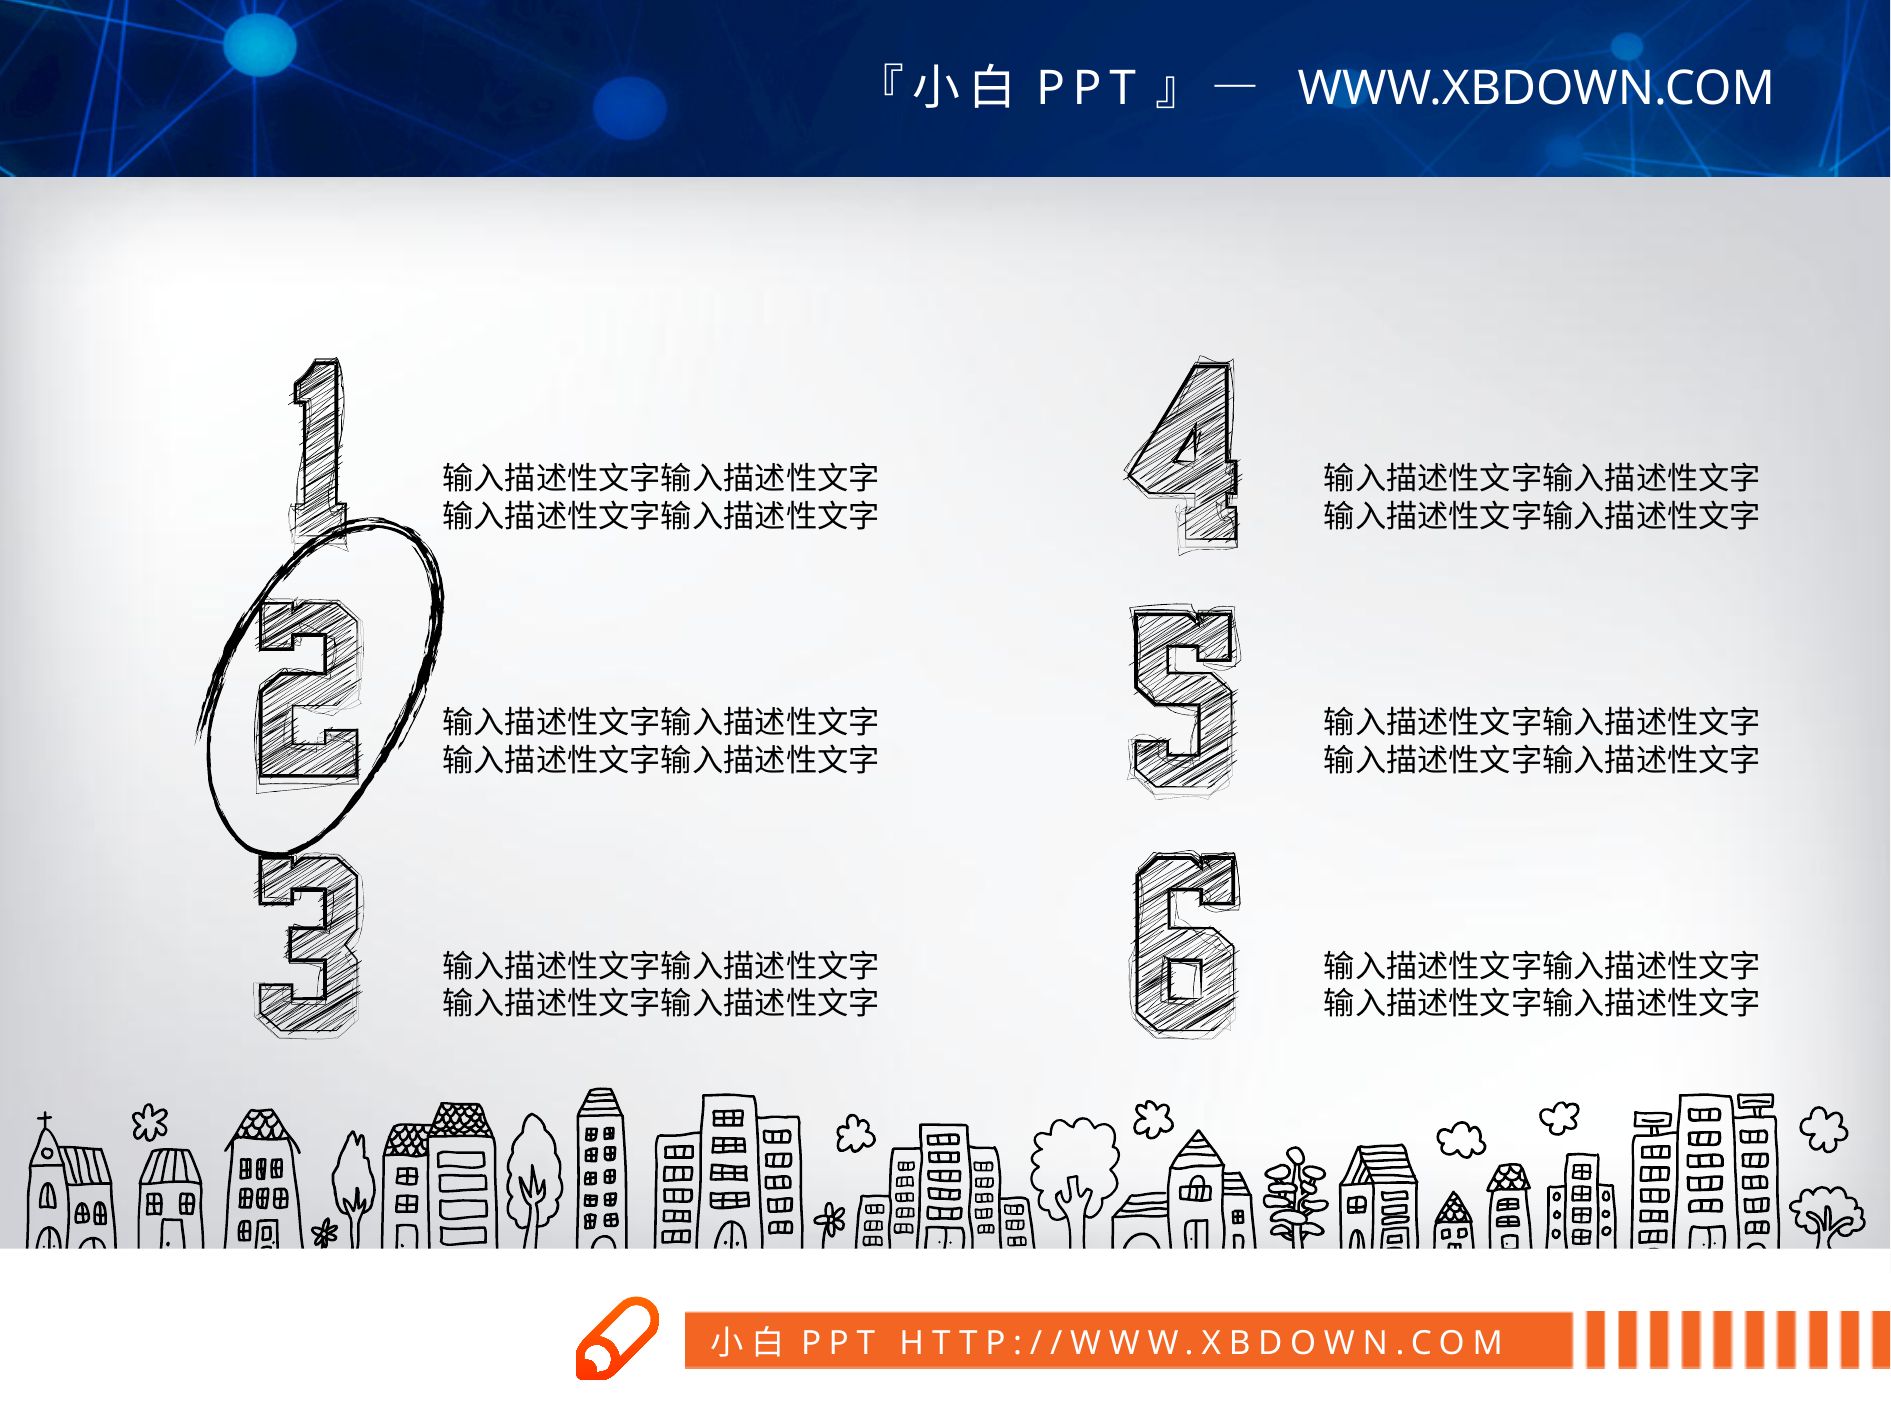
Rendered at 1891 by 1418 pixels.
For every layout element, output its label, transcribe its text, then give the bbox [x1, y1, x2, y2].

picture [927, 1229, 944, 1248]
picture [733, 1224, 744, 1248]
picture [1225, 1175, 1240, 1179]
picture [1735, 1118, 1777, 1248]
picture [268, 1116, 276, 1125]
picture [1502, 1180, 1509, 1188]
picture [69, 1185, 114, 1248]
picture [698, 1097, 761, 1248]
picture [1809, 1214, 1819, 1221]
picture [397, 1146, 404, 1152]
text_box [1122, 355, 1243, 557]
picture [1496, 1173, 1503, 1180]
picture [946, 1230, 962, 1248]
picture [595, 1238, 613, 1248]
picture [817, 1218, 827, 1222]
picture [244, 1119, 251, 1127]
picture [858, 1197, 889, 1248]
picture [175, 1152, 185, 1180]
picture [1271, 1185, 1294, 1191]
picture [1344, 1152, 1360, 1183]
picture [1198, 1222, 1205, 1248]
picture [524, 1180, 543, 1248]
picture [1342, 1185, 1372, 1248]
picture [96, 1151, 109, 1182]
picture [836, 1210, 842, 1217]
picture [401, 1131, 407, 1138]
picture [1170, 1167, 1223, 1248]
picture [51, 1230, 58, 1248]
picture [1383, 1230, 1407, 1248]
text_box 输入描述性文字输入描述性文字 输入描述性文字输入描述性文字 [1309, 695, 1786, 785]
picture [1273, 1227, 1287, 1233]
picture [1504, 1237, 1516, 1248]
picture [1058, 1178, 1090, 1248]
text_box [253, 591, 364, 795]
picture [227, 1139, 301, 1248]
picture [1792, 1189, 1863, 1234]
picture [891, 1150, 920, 1248]
picture [1548, 1188, 1565, 1248]
text_box [194, 610, 265, 853]
picture [1033, 1120, 1117, 1218]
picture [1740, 1096, 1771, 1106]
picture [1819, 1209, 1850, 1248]
picture [1236, 1237, 1241, 1248]
picture [429, 1138, 495, 1248]
picture [0, 0, 1891, 1248]
picture [758, 1118, 801, 1248]
picture [1225, 1182, 1244, 1187]
picture [1124, 1204, 1166, 1210]
picture [77, 1149, 90, 1183]
picture [971, 1149, 999, 1248]
picture [140, 1183, 201, 1248]
picture [1183, 1148, 1213, 1153]
picture [152, 1151, 166, 1182]
text_box [262, 561, 301, 590]
picture [1363, 1154, 1405, 1159]
picture [258, 1222, 276, 1248]
picture [717, 1224, 730, 1248]
picture [1436, 1223, 1472, 1248]
picture [164, 1151, 174, 1181]
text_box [288, 356, 351, 554]
picture [1114, 1217, 1169, 1248]
picture [1374, 1184, 1416, 1248]
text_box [1128, 849, 1241, 1040]
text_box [253, 852, 365, 1040]
picture [1367, 1161, 1407, 1167]
picture [274, 1124, 281, 1137]
picture [398, 1227, 415, 1248]
picture [1127, 1236, 1157, 1248]
picture [579, 1117, 625, 1248]
picture [1691, 1229, 1708, 1248]
picture [657, 1135, 699, 1248]
picture [1361, 1171, 1368, 1182]
picture [1508, 1172, 1517, 1178]
picture [82, 1240, 92, 1248]
picture [1118, 1210, 1166, 1215]
text_box 输入描述性文字输入描述性文字 输入描述性文字输入描述性文字 [427, 938, 904, 1029]
picture [420, 1132, 427, 1138]
picture [1370, 1168, 1411, 1175]
picture [509, 1116, 560, 1226]
picture [1633, 1134, 1676, 1248]
text_box 输入描述性文字输入描述性文字 输入描述性文字输入描述性文字 [427, 451, 904, 542]
picture [33, 1131, 61, 1164]
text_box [1126, 603, 1242, 800]
text_box [286, 802, 358, 851]
picture [1456, 1212, 1463, 1218]
picture [335, 1135, 373, 1211]
picture [1174, 1156, 1219, 1167]
picture [95, 1240, 103, 1248]
picture [1491, 1191, 1529, 1248]
picture [262, 1124, 270, 1136]
picture [585, 1102, 616, 1108]
picture [1512, 1166, 1520, 1171]
picture [1001, 1199, 1032, 1248]
picture [393, 1138, 401, 1144]
picture [86, 1150, 99, 1182]
picture [1295, 1168, 1302, 1209]
picture [1373, 1177, 1414, 1181]
picture [29, 1167, 67, 1248]
picture [827, 1205, 831, 1215]
picture [1567, 1156, 1597, 1248]
text_box [355, 517, 445, 783]
picture [1305, 1202, 1325, 1209]
picture [1490, 1182, 1497, 1189]
picture [1295, 1226, 1301, 1248]
picture [384, 1156, 428, 1248]
picture [1305, 1168, 1323, 1177]
picture [1675, 1096, 1737, 1248]
picture [1268, 1167, 1288, 1177]
text_box 输入描述性文字输入描述性文字 输入描述性文字输入描述性文字 [427, 695, 904, 785]
picture [1224, 1196, 1253, 1248]
text_box 输入描述性文字输入描述性文字 输入描述性文字输入描述性文字 [1309, 451, 1786, 542]
text_box 输入描述性文字输入描述性文字 输入描述性文字输入描述性文字 [1309, 938, 1786, 1029]
picture [581, 1110, 619, 1114]
picture [1303, 1184, 1314, 1192]
picture [347, 1205, 362, 1248]
picture [588, 1096, 613, 1100]
picture [409, 1146, 414, 1154]
picture [1362, 1147, 1404, 1152]
picture [1355, 1164, 1364, 1182]
picture [255, 1117, 263, 1127]
picture [142, 1152, 158, 1182]
picture [67, 1149, 80, 1183]
picture [1130, 1195, 1166, 1202]
picture [1302, 1225, 1321, 1233]
picture [1514, 1180, 1523, 1188]
picture [1711, 1228, 1723, 1248]
picture [184, 1152, 198, 1181]
picture [1289, 1150, 1302, 1163]
picture [39, 1230, 48, 1248]
picture [60, 1149, 74, 1183]
picture [919, 1126, 971, 1248]
picture [1352, 1233, 1357, 1248]
picture [1637, 1114, 1669, 1124]
picture [163, 1221, 183, 1248]
picture [1190, 1142, 1206, 1146]
picture [1266, 1197, 1288, 1205]
picture [685, 1311, 1891, 1369]
picture [1599, 1186, 1614, 1248]
picture [248, 1127, 258, 1136]
picture [1187, 1222, 1194, 1248]
picture [1274, 1212, 1305, 1222]
